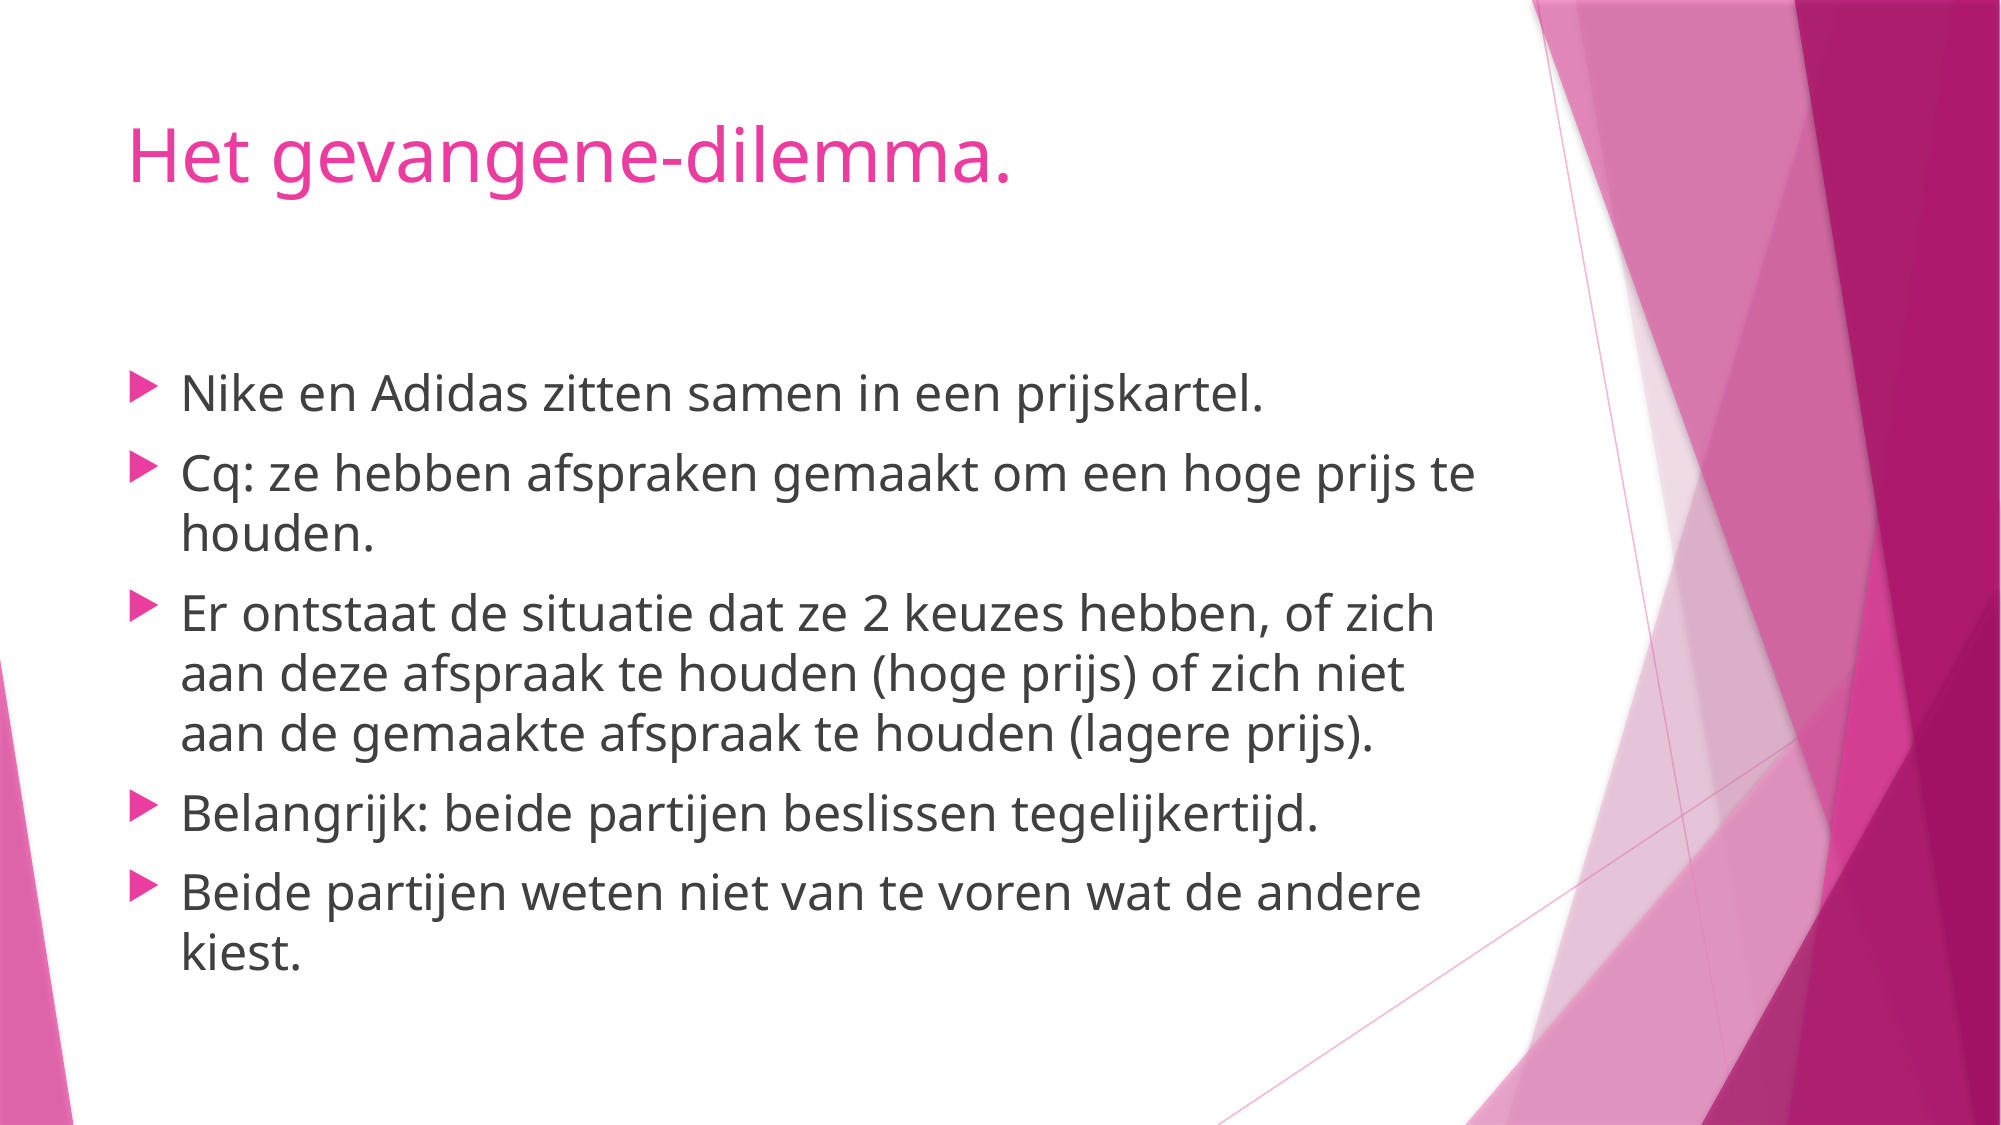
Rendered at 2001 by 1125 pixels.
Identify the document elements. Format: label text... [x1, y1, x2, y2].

title Het gevangene-dilemma. [111, 99, 1522, 317]
list Nike en Adidas zitten samen in een prijskartel. Cq: ze hebben afspraken gemaakt om een hoge prijs te houden. Er ontstaat de situatie dat ze 2 keuzes hebben, of zich aan deze afspraak te houden (hoge prijs) of zich niet aan de gemaakte afspraak te houden (lagere prijs). Belangrijk: beide partijen beslissen tegelijkertijd. Beide partijen weten niet van te voren wat de andere kiest. [111, 354, 1522, 992]
